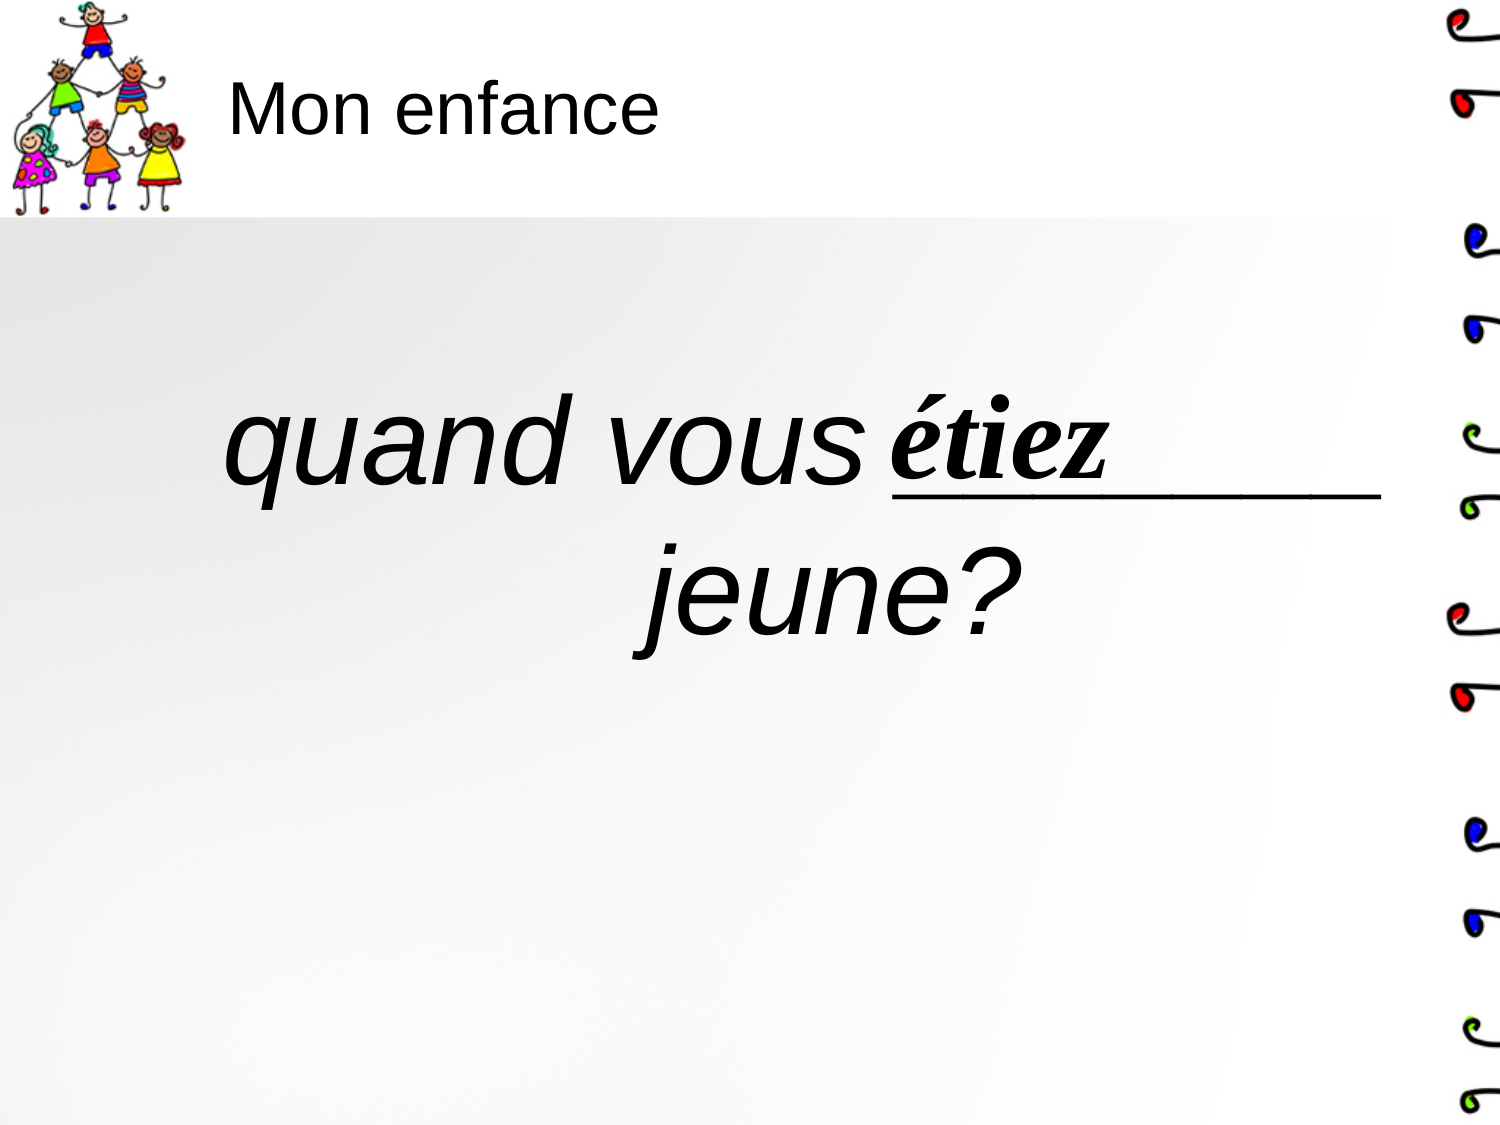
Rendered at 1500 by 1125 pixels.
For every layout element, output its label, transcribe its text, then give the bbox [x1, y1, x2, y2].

list quand vous _______ jeune? [112, 352, 1500, 1125]
title Mon enfance [212, 16, 1463, 192]
picture [0, 0, 1500, 1125]
text_box étiez [875, 350, 1500, 548]
